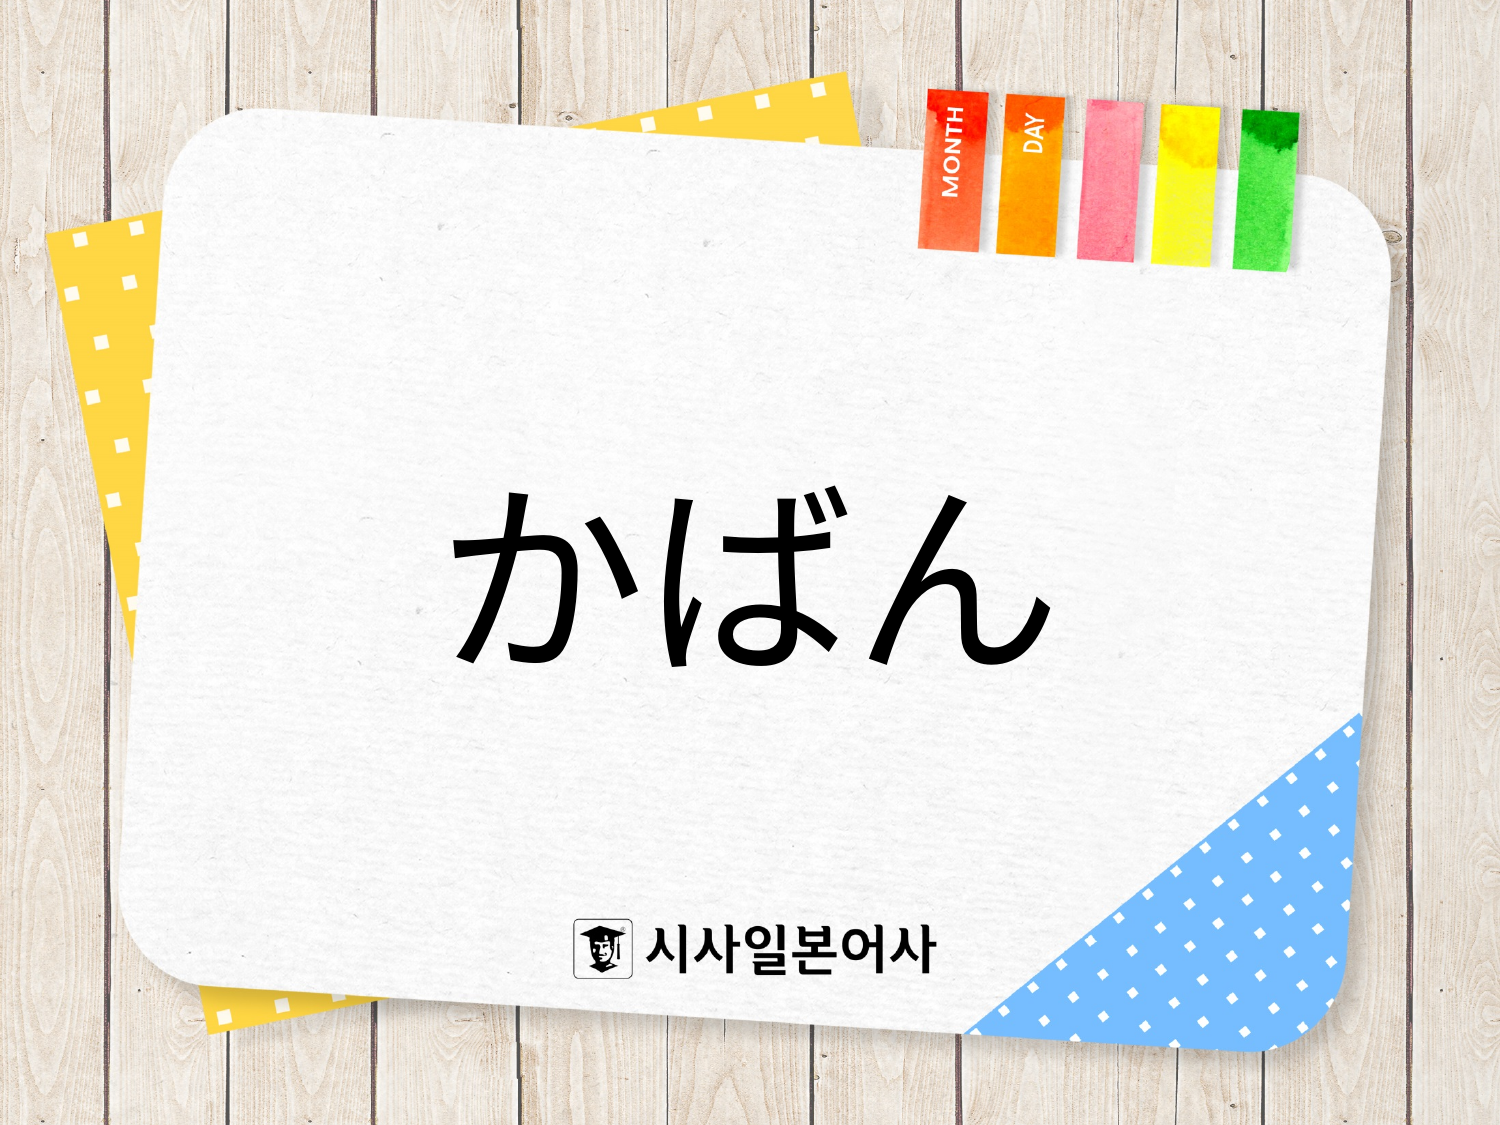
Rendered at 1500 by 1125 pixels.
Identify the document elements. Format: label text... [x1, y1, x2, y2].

picture [0, 0, 1500, 1125]
title かばん [75, 338, 1425, 811]
